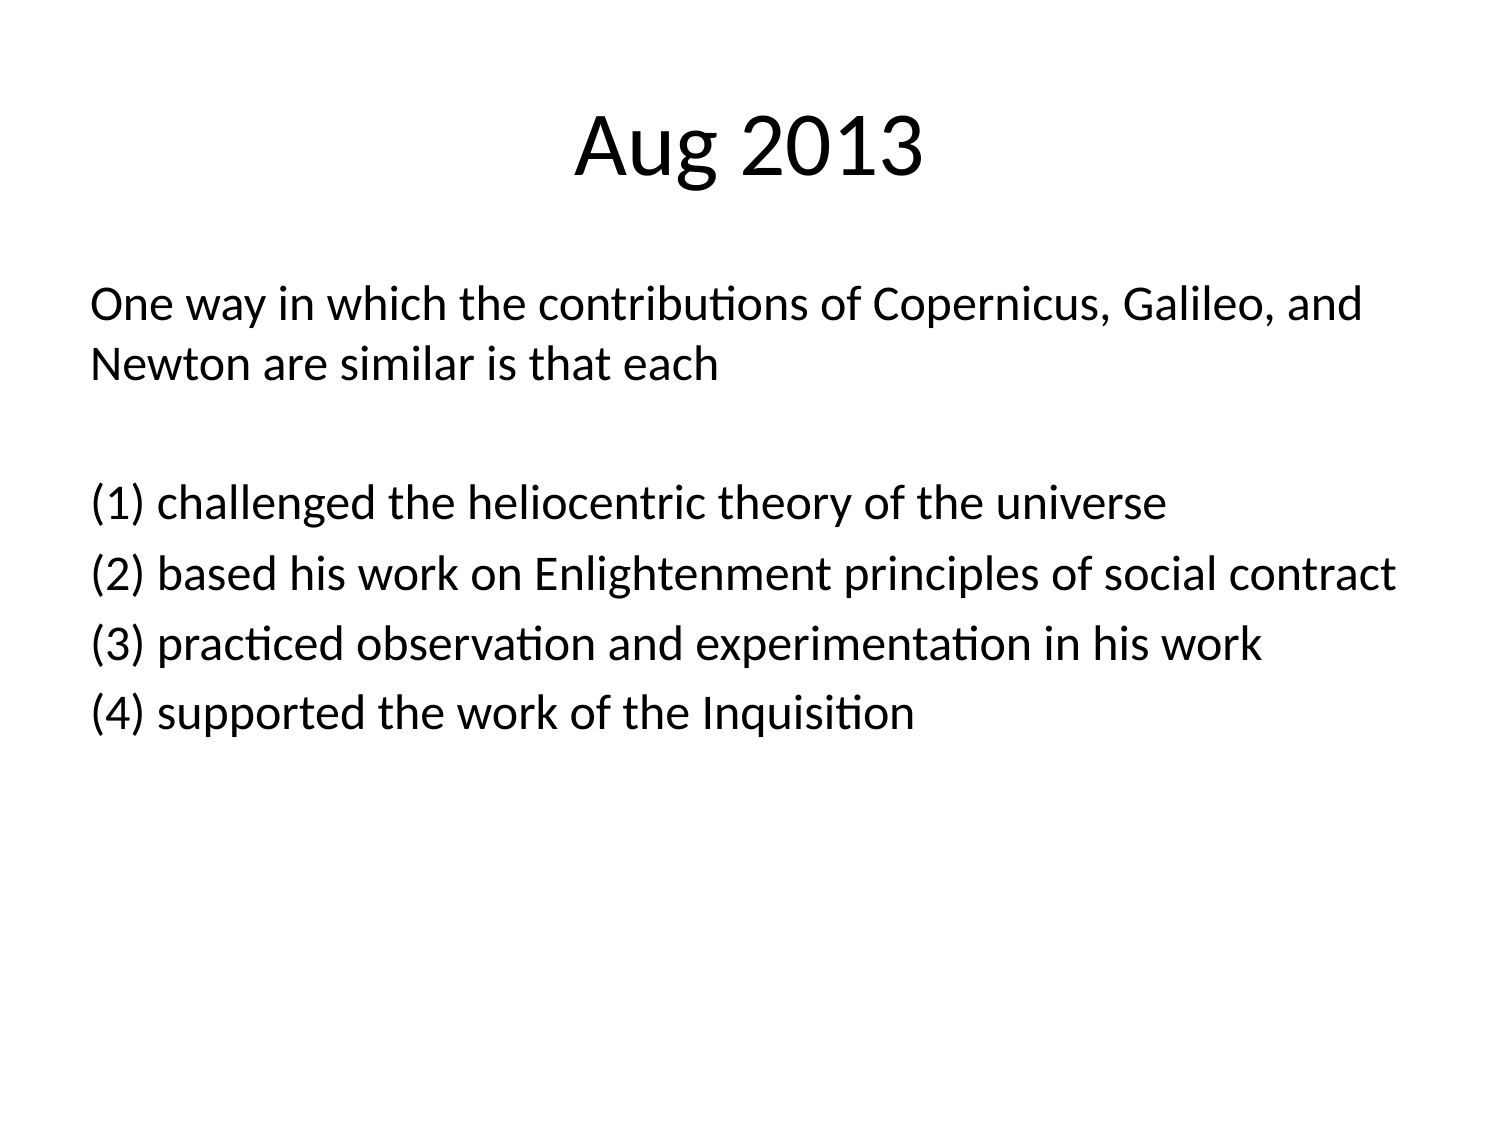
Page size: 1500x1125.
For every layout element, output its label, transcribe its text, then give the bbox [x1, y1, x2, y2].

title Aug 2013 [75, 45, 1425, 233]
list One way in which the contributions of Copernicus, Galileo, and Newton are similar is that each (1) challenged the heliocentric theory of the universe (2) based his work on Enlightenment principles of social contract (3) practiced observation and experimentation in his work (4) supported the work of the Inquisition [75, 262, 1425, 1005]
